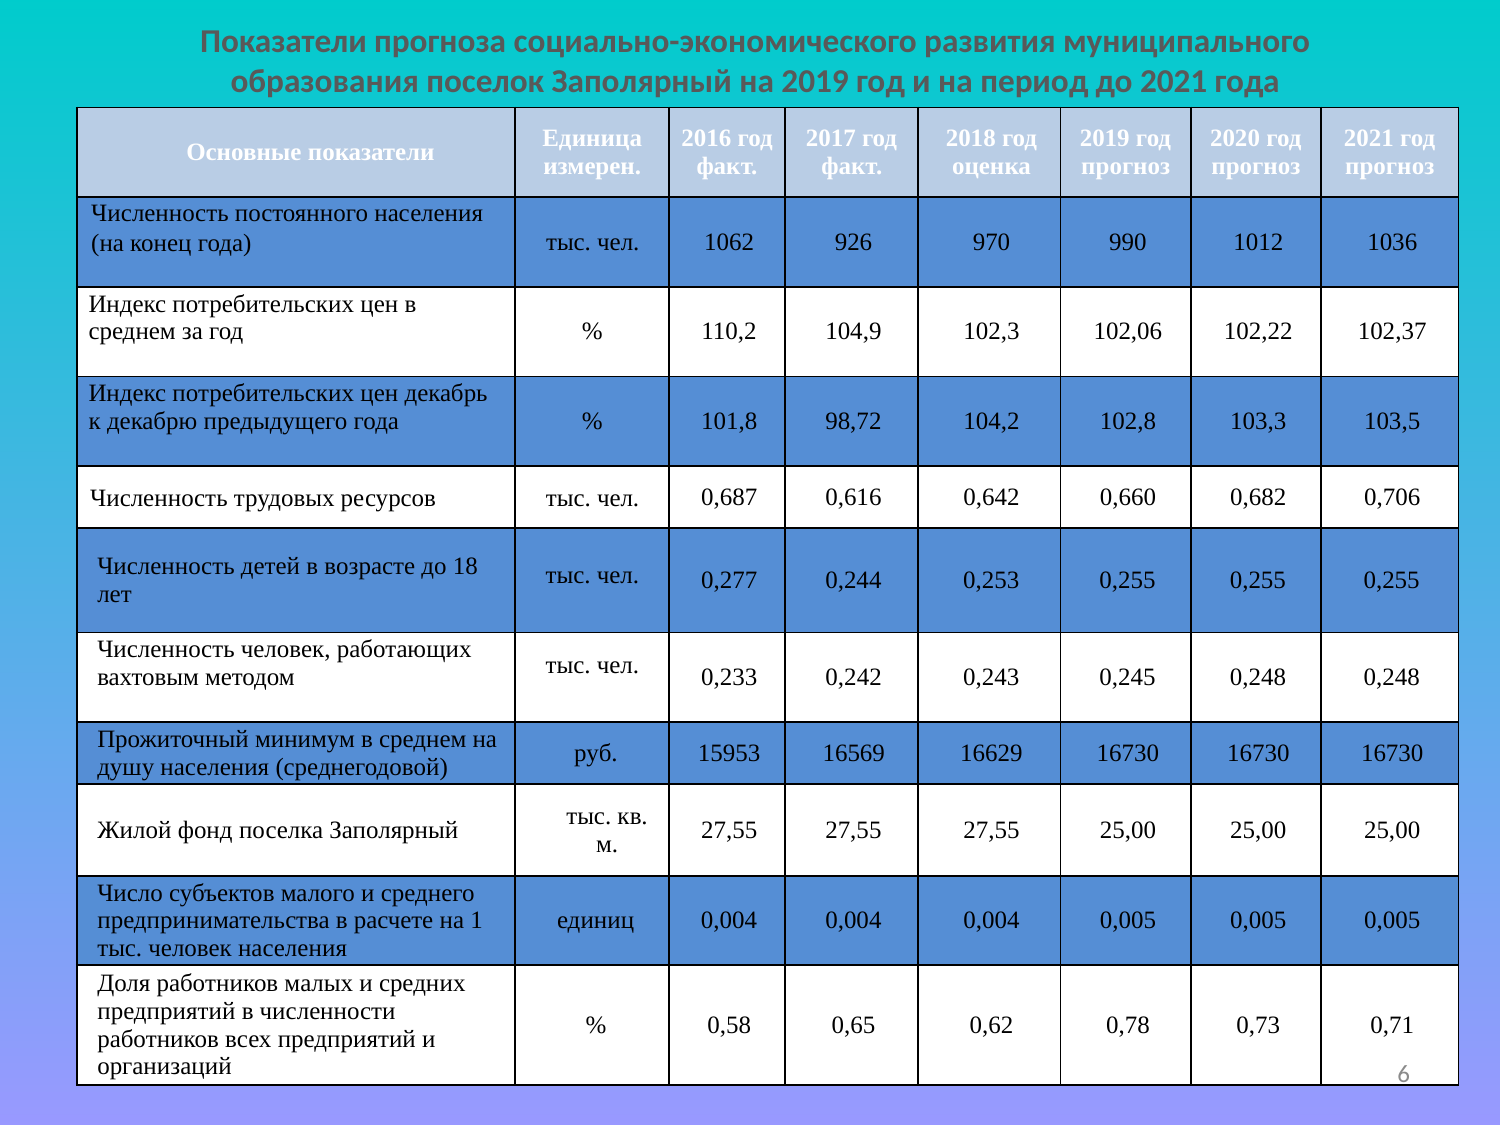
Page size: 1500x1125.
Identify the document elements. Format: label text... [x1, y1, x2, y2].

table_cell тыс. чел. [516, 529, 668, 632]
table_cell 102,06 [1061, 288, 1190, 376]
table_cell Прожиточный минимум в среднем на душу населения (среднегодовой) [78, 723, 514, 783]
table_cell тыс. кв. м. [516, 785, 668, 875]
table_cell 16730 [1061, 723, 1190, 783]
table_cell Численность детей в возрасте до 18 лет [78, 529, 514, 632]
table_cell 0,255 [1061, 529, 1190, 632]
table_header Основные показатели [78, 108, 514, 196]
table_cell 27,55 [670, 785, 784, 875]
table_cell 27,55 [786, 785, 917, 875]
table_cell 0,243 [919, 633, 1060, 721]
table_cell 0,248 [1192, 633, 1320, 721]
table_header 2017 год факт. [786, 108, 917, 196]
table_cell 0,71 [1322, 966, 1458, 1084]
table_cell 16629 [919, 723, 1060, 783]
table_cell 0,642 [919, 467, 1060, 527]
table_cell 25,00 [1192, 785, 1320, 875]
table_cell 16569 [786, 723, 917, 783]
table_cell 101,8 [670, 377, 784, 465]
table_header Единица измерен. [516, 108, 668, 196]
table_cell 110,2 [670, 288, 784, 376]
table_cell 0,73 [1192, 966, 1320, 1042]
table_cell 0,682 [1192, 467, 1320, 527]
table_cell 0,65 [786, 966, 917, 1084]
table_cell 1036 [1322, 198, 1458, 286]
table_cell 0,660 [1061, 467, 1190, 527]
table_header 2019 год прогноз [1061, 108, 1190, 196]
table_cell Индекс потребительских цен в среднем за год [78, 288, 514, 376]
table_cell Жилой фонд поселка Заполярный [78, 785, 514, 875]
table_cell 0,706 [1322, 467, 1458, 527]
table_cell 0,004 [919, 877, 1060, 964]
table_cell 0,687 [670, 467, 784, 527]
table_cell 16730 [1322, 723, 1458, 783]
table_cell 25,00 [1322, 785, 1458, 875]
table_cell Численность человек, работающих вахтовым методом [78, 633, 514, 721]
table_cell 27,55 [919, 785, 1060, 875]
table_cell 102,37 [1322, 288, 1458, 376]
table_cell 970 [919, 198, 1060, 286]
table_cell 0,255 [1322, 529, 1458, 632]
table_cell 0,255 [1192, 529, 1320, 632]
table_cell 0,242 [786, 633, 917, 721]
table_cell 104,9 [786, 288, 917, 376]
table_cell 102,22 [1192, 288, 1320, 376]
table_header 2021 год прогноз [1322, 108, 1458, 196]
table_cell % [516, 377, 668, 465]
table_cell руб. [516, 723, 668, 783]
table_cell 0,005 [1322, 877, 1458, 964]
table_cell 0,58 [670, 966, 784, 1084]
table_cell Число субъектов малого и среднего предпринимательства в расчете на 1 тыс. человек населения [78, 877, 514, 964]
table_cell 0,004 [670, 877, 784, 964]
table_cell 1062 [670, 198, 784, 286]
table_cell 0,233 [670, 633, 784, 721]
table_cell Доля работников малых и средних предприятий в численности работников всех предприятий и организаций [78, 966, 514, 1084]
table_cell 103,3 [1192, 377, 1320, 465]
table_cell 102,3 [919, 288, 1060, 376]
table_cell % [516, 966, 668, 1084]
table_cell 0,244 [786, 529, 917, 632]
table_cell 0,245 [1061, 633, 1190, 721]
table_cell 0,62 [919, 966, 1060, 1084]
table_cell 0,248 [1322, 633, 1458, 721]
table_cell 0,004 [786, 877, 917, 964]
table_cell 25,00 [1061, 785, 1190, 875]
text_box Показатели прогноза социально-экономического развития муниципального образования поселок Заполярный на 2019 год и на период до 2021 года [105, 11, 1407, 107]
table_cell 102,8 [1061, 377, 1190, 465]
table_cell 104,2 [919, 377, 1060, 465]
table_cell 0,616 [786, 467, 917, 527]
table_cell 16730 [1192, 723, 1320, 783]
table_header 2018 год оценка [919, 108, 1060, 196]
table_cell 103,5 [1322, 377, 1458, 465]
table_cell 926 [786, 198, 917, 286]
table_cell 990 [1061, 198, 1190, 286]
table_cell 0,253 [919, 529, 1060, 632]
table_cell тыс. чел. [516, 467, 668, 527]
table_cell единиц [516, 877, 668, 964]
table_cell 0,005 [1192, 877, 1320, 964]
slide_number 6 [1074, 1042, 1425, 1103]
table_cell Численность постоянного населения (на конец года) [78, 198, 514, 286]
table_cell % [516, 288, 668, 376]
table_header 2016 год факт. [670, 108, 784, 196]
table_cell 98,72 [786, 377, 917, 465]
table_cell 0,277 [670, 529, 784, 632]
table_cell тыс. чел. [516, 633, 668, 721]
table_cell 15953 [670, 723, 784, 783]
table_cell 0,78 [1061, 966, 1190, 1084]
table_header 2020 год прогноз [1192, 108, 1320, 196]
table_cell тыс. чел. [516, 198, 668, 286]
table_cell Индекс потребительских цен декабрь к декабрю предыдущего года [78, 377, 514, 465]
table_cell 0,005 [1061, 877, 1190, 964]
table_cell 1012 [1192, 198, 1320, 286]
table_cell Численность трудовых ресурсов [78, 467, 514, 527]
